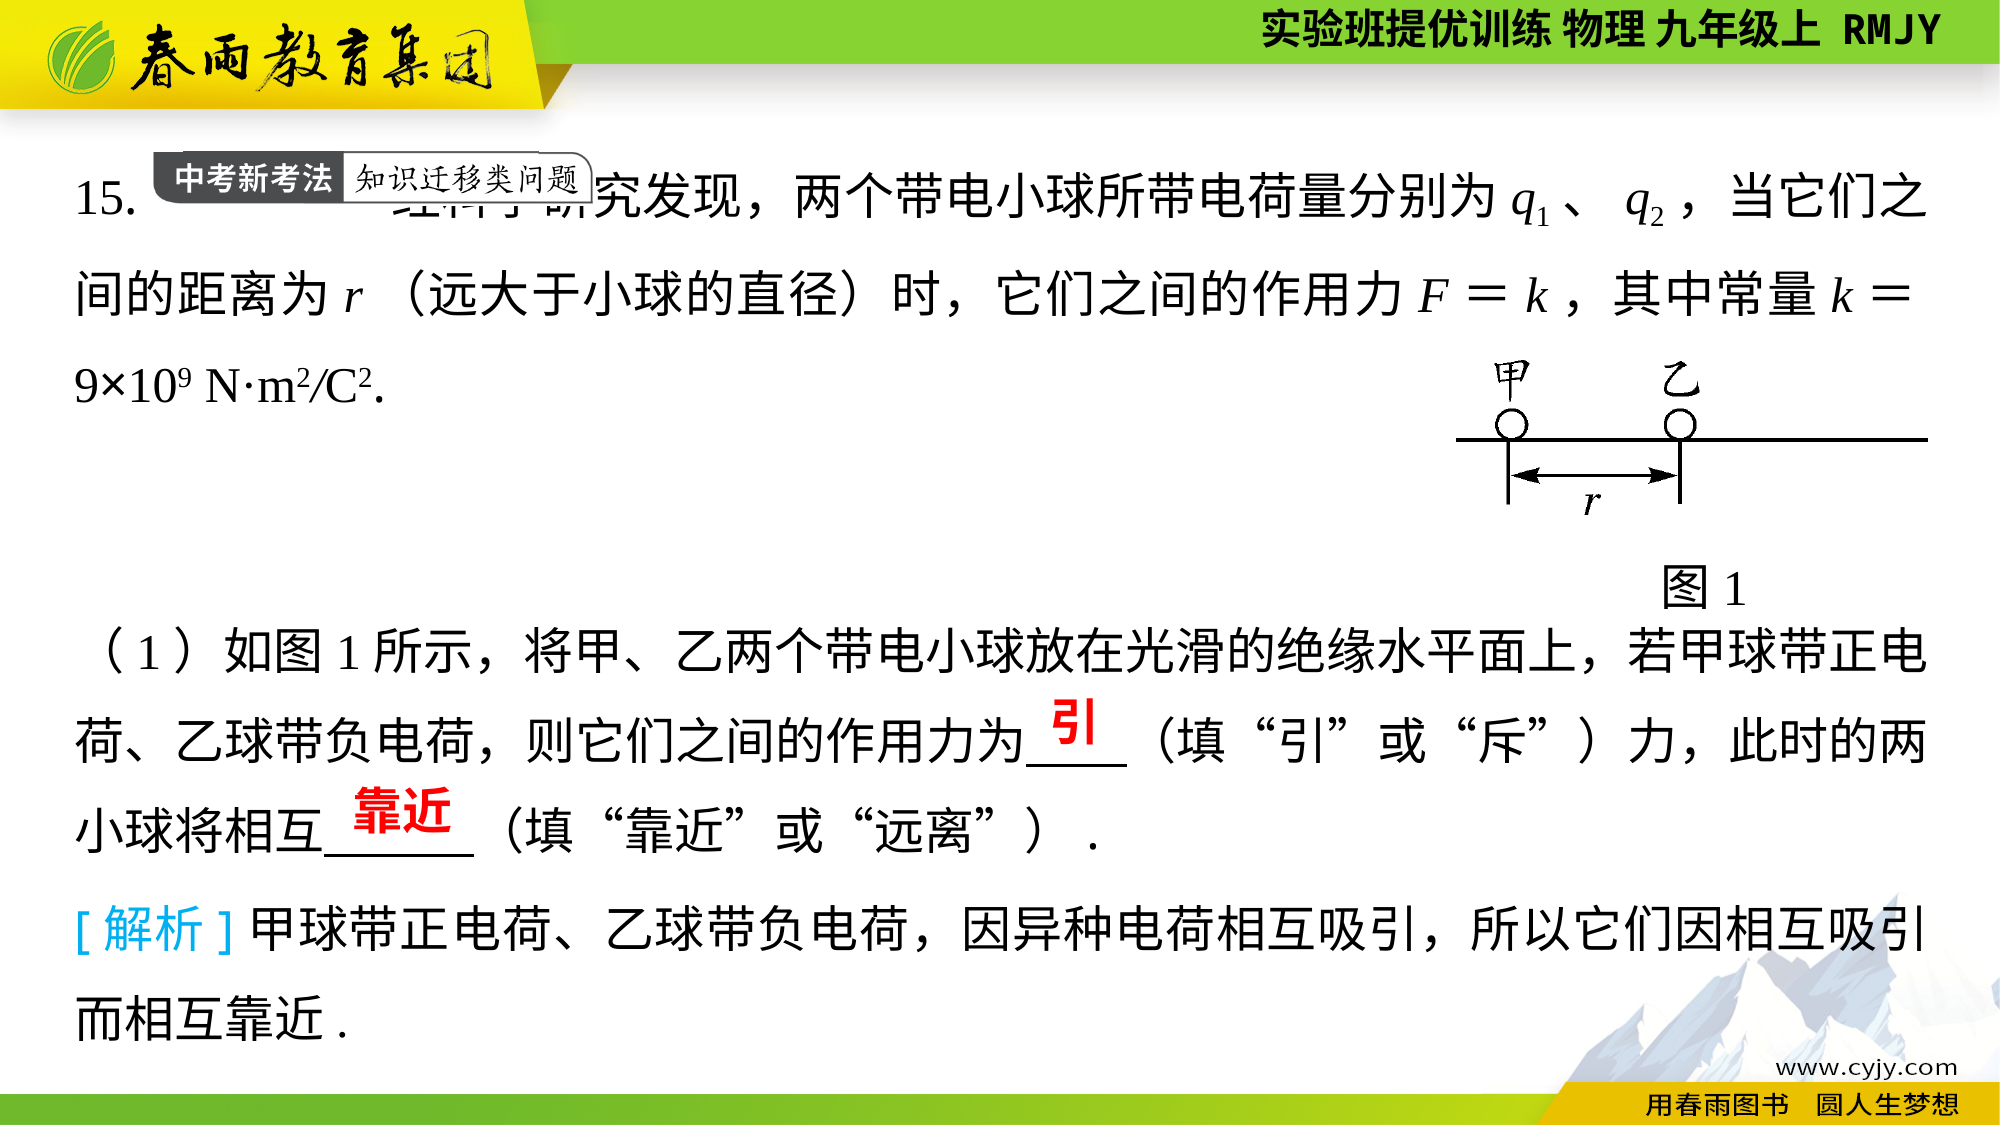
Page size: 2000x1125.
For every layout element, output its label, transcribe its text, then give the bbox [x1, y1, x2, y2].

text_box （1）如图1所示，将甲、乙两个带电小球放在光滑的绝缘水平面上，若甲球带正电荷、乙球带负电荷，则它们之间的作用力为 （填“引”或“斥”）力，此时的两小球将相互 （填“靠近”或“远离”）. [59, 582, 1944, 860]
text_box 靠近 [337, 772, 468, 848]
text_box [解析]甲球带正电荷、乙球带负电荷，因异种电荷相互吸引，所以它们因相互吸引而相互靠近. [59, 860, 1944, 1056]
picture [0, 0, 2000, 1125]
text_box 图1 [1645, 524, 1802, 582]
text_box 引 [1034, 682, 1115, 758]
text_box 图1 [1645, 1056, 1802, 1073]
